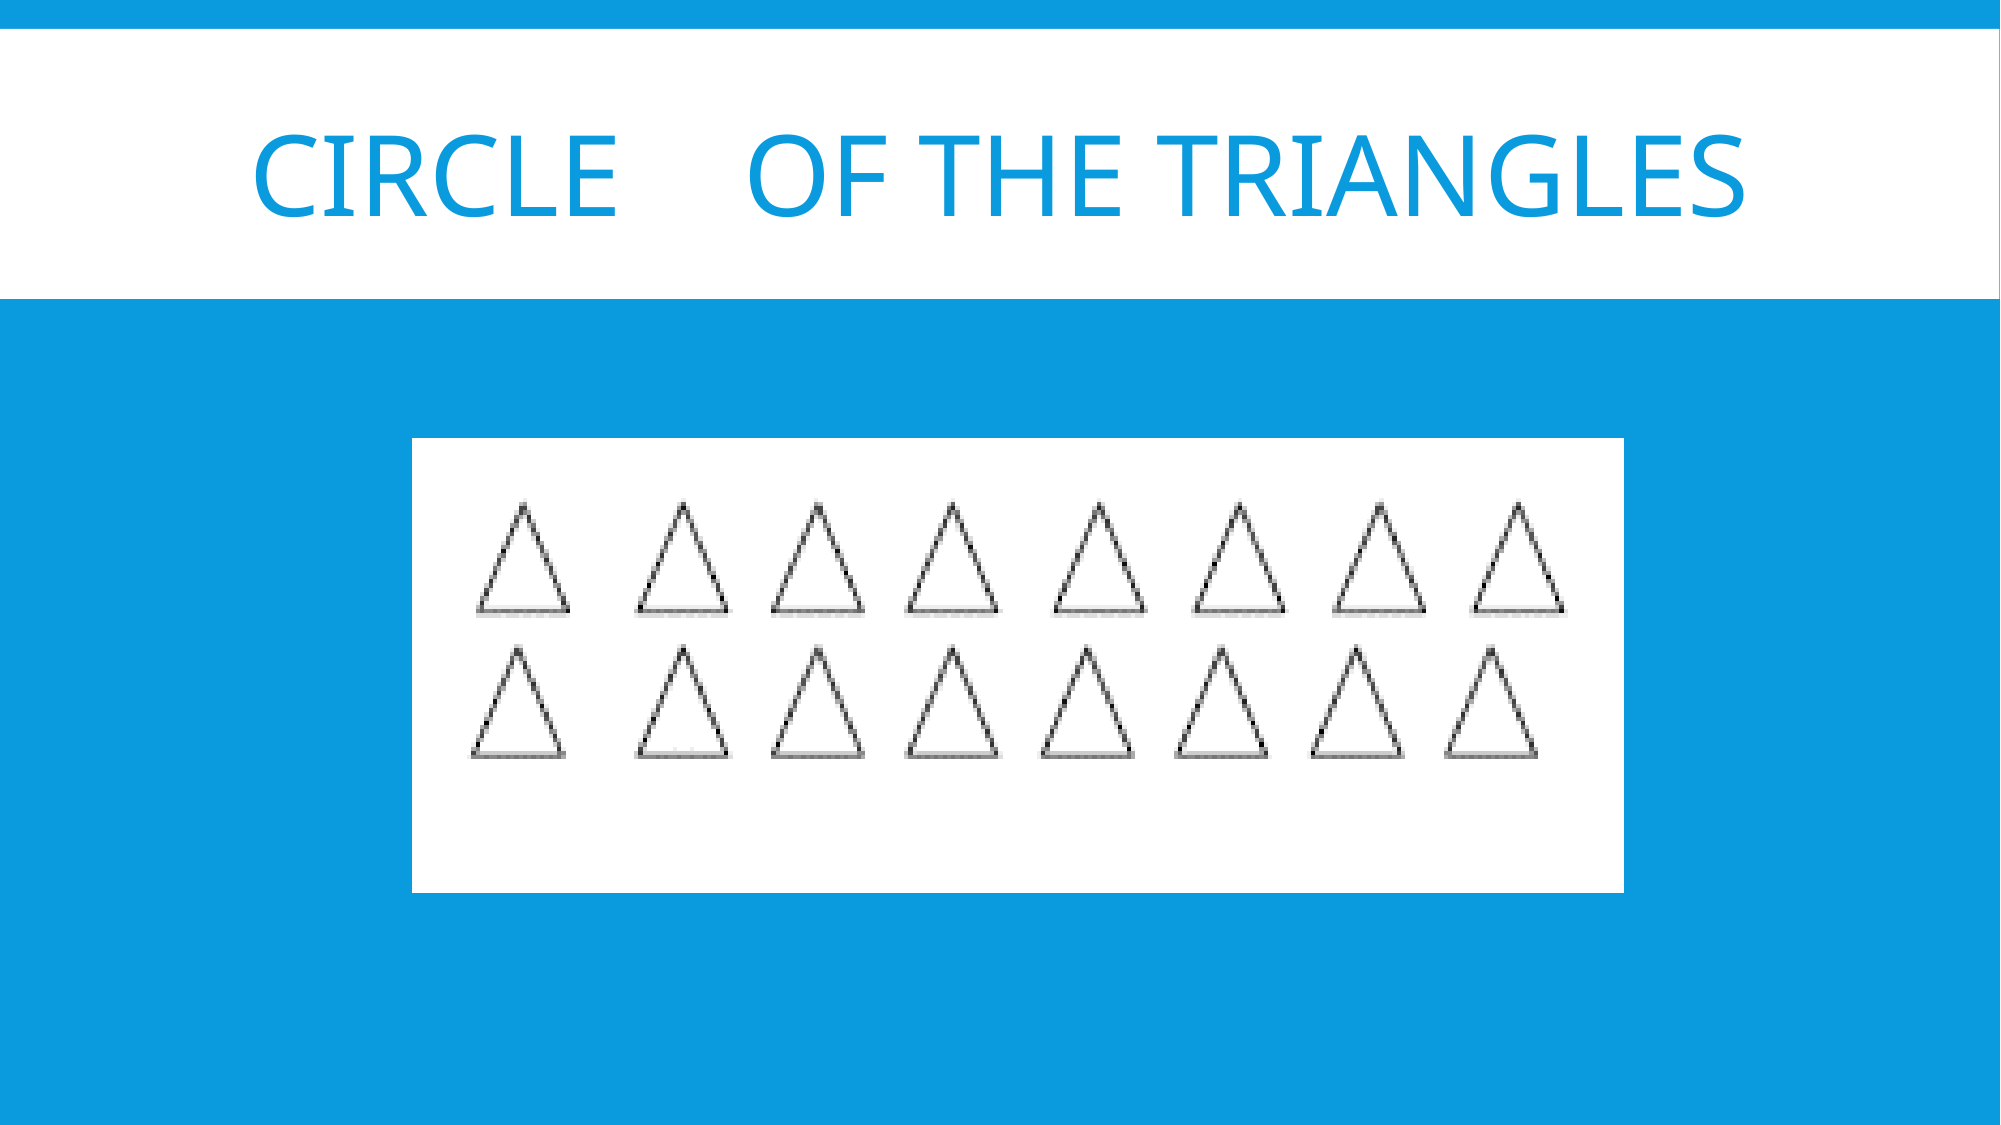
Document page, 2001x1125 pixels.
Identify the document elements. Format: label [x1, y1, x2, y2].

list [412, 438, 1624, 893]
